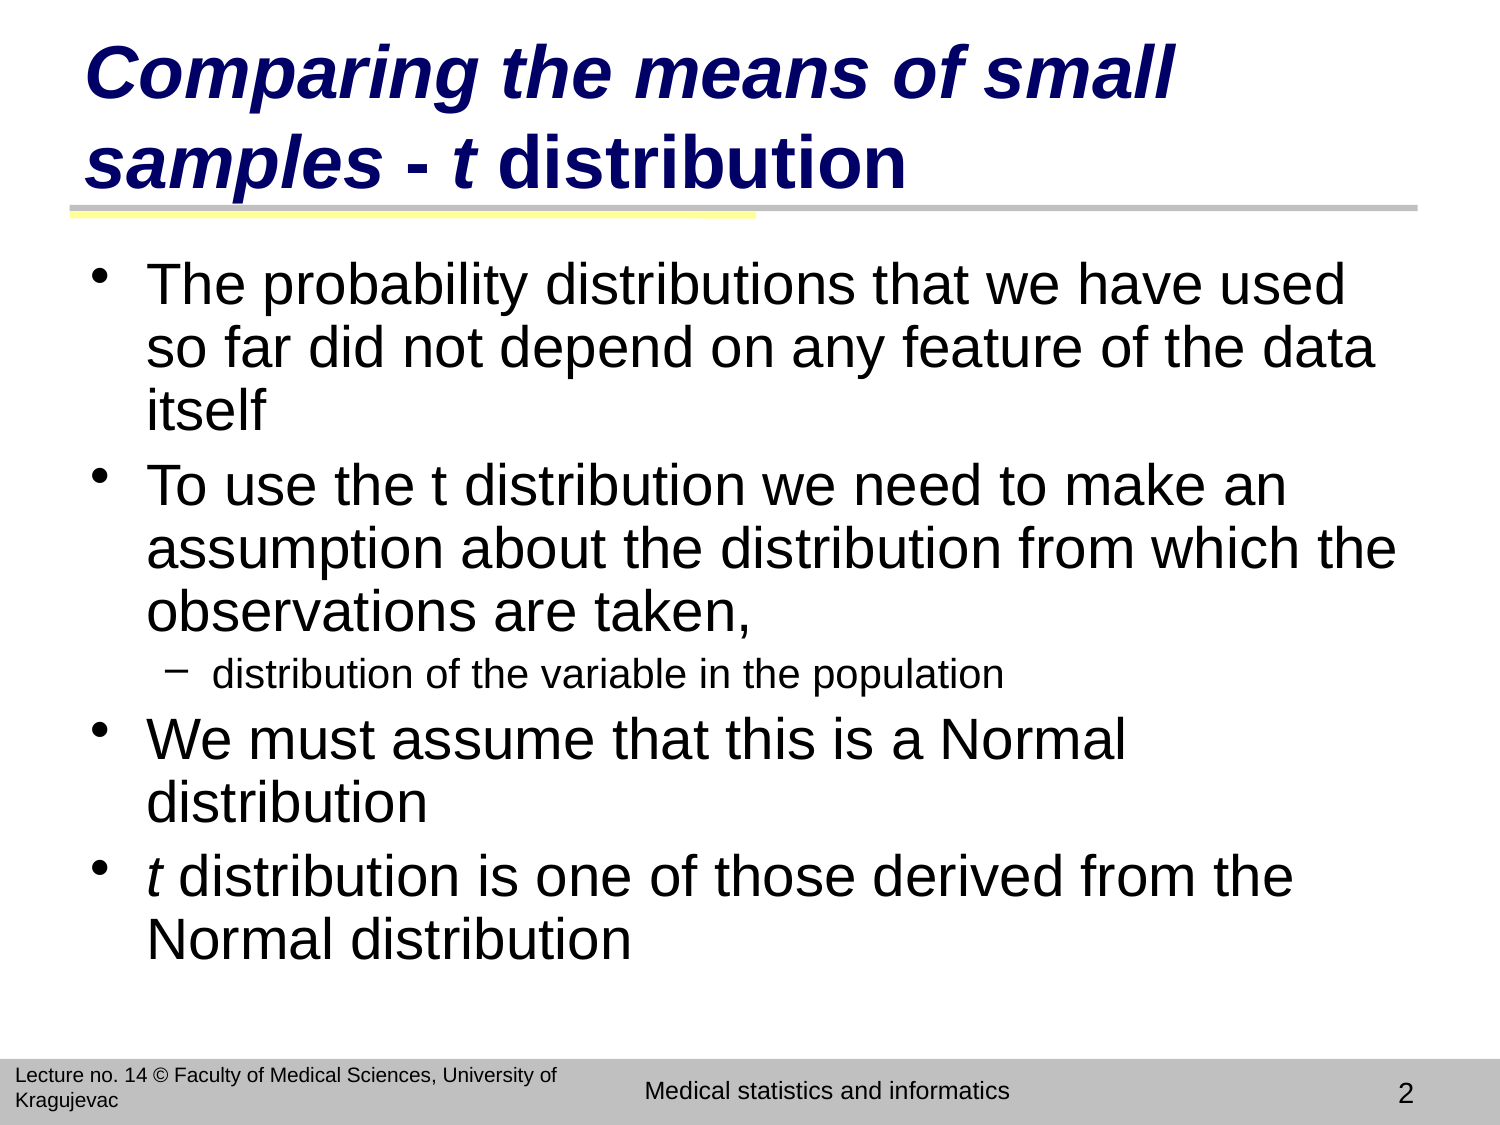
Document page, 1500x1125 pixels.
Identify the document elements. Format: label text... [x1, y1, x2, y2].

title Comparing the means of small samples - t distribution [69, 19, 1426, 208]
list The probability distributions that we have used so far did not depend on any feature of the data itself To use the t distribution we need to make an assumption about the distribution from which the observations are taken, distribution of the variable in the population We must assume that this is a Normal distribution t distribution is one of those derived from the Normal distribution [74, 246, 1426, 1023]
slide_number Lecture no. 14 © Faculty of Medical Sciences, University of Kragujevac [0, 1053, 625, 1108]
footer Medical statistics and informatics [512, 1066, 1144, 1125]
slide_number 2 [1164, 1066, 1430, 1125]
